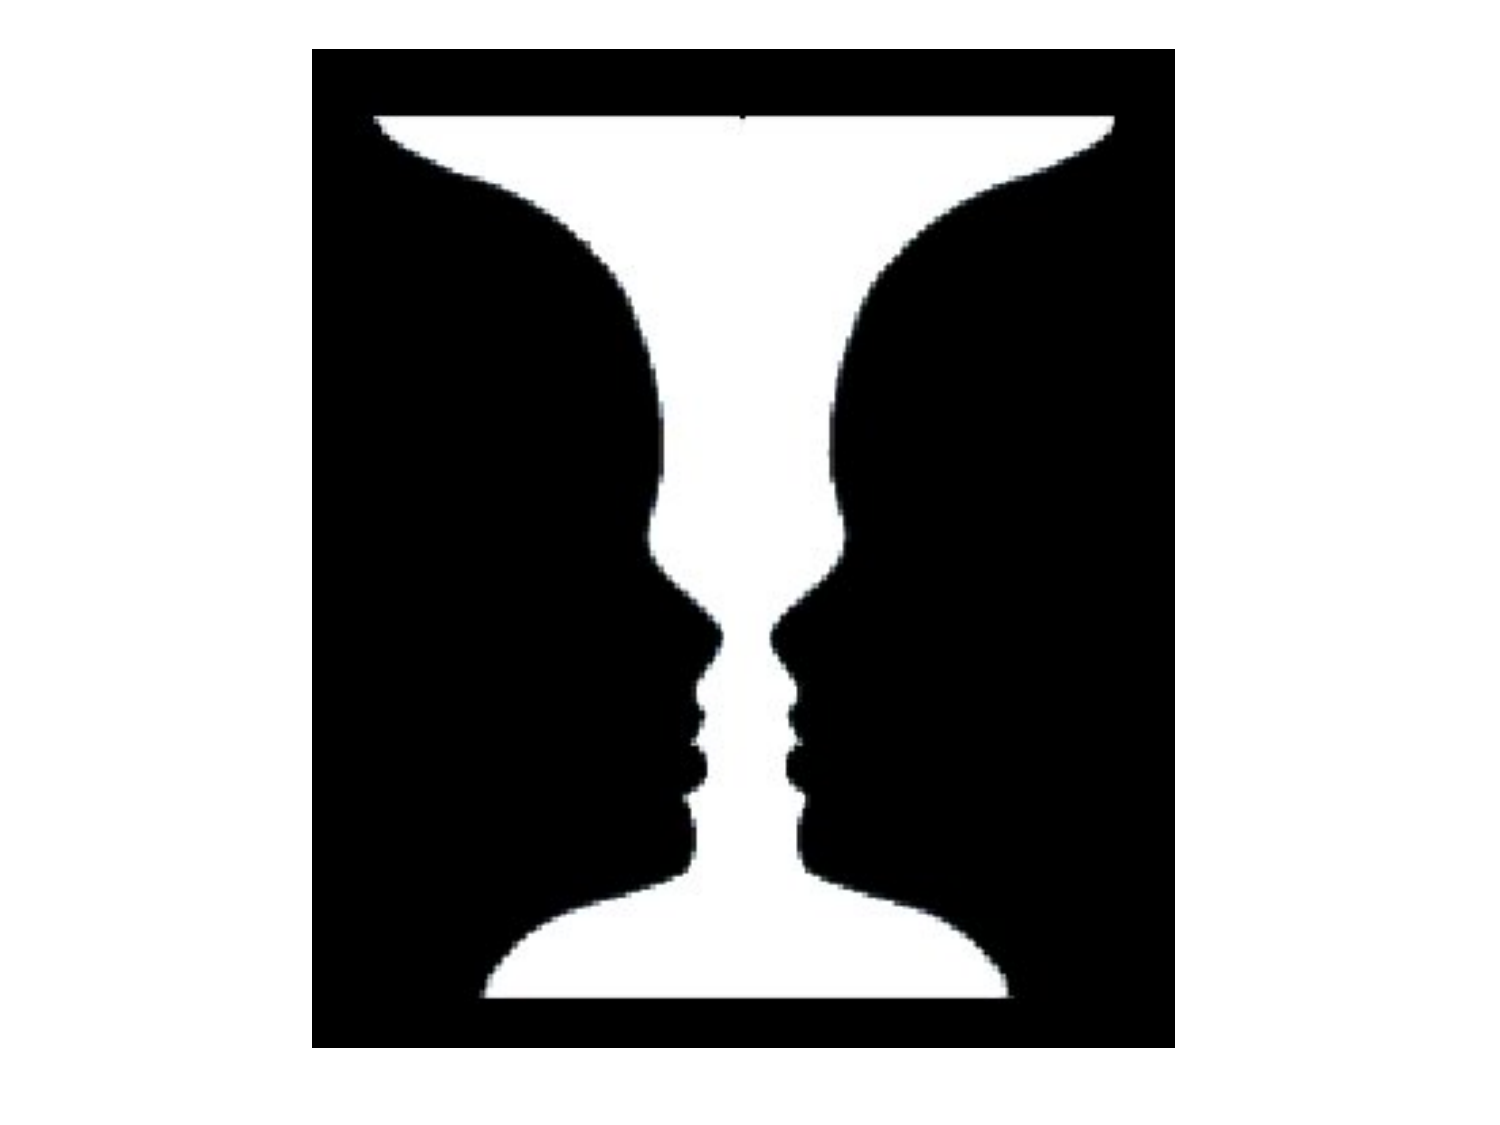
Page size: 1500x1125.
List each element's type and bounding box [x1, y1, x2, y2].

picture [312, 49, 1176, 1049]
